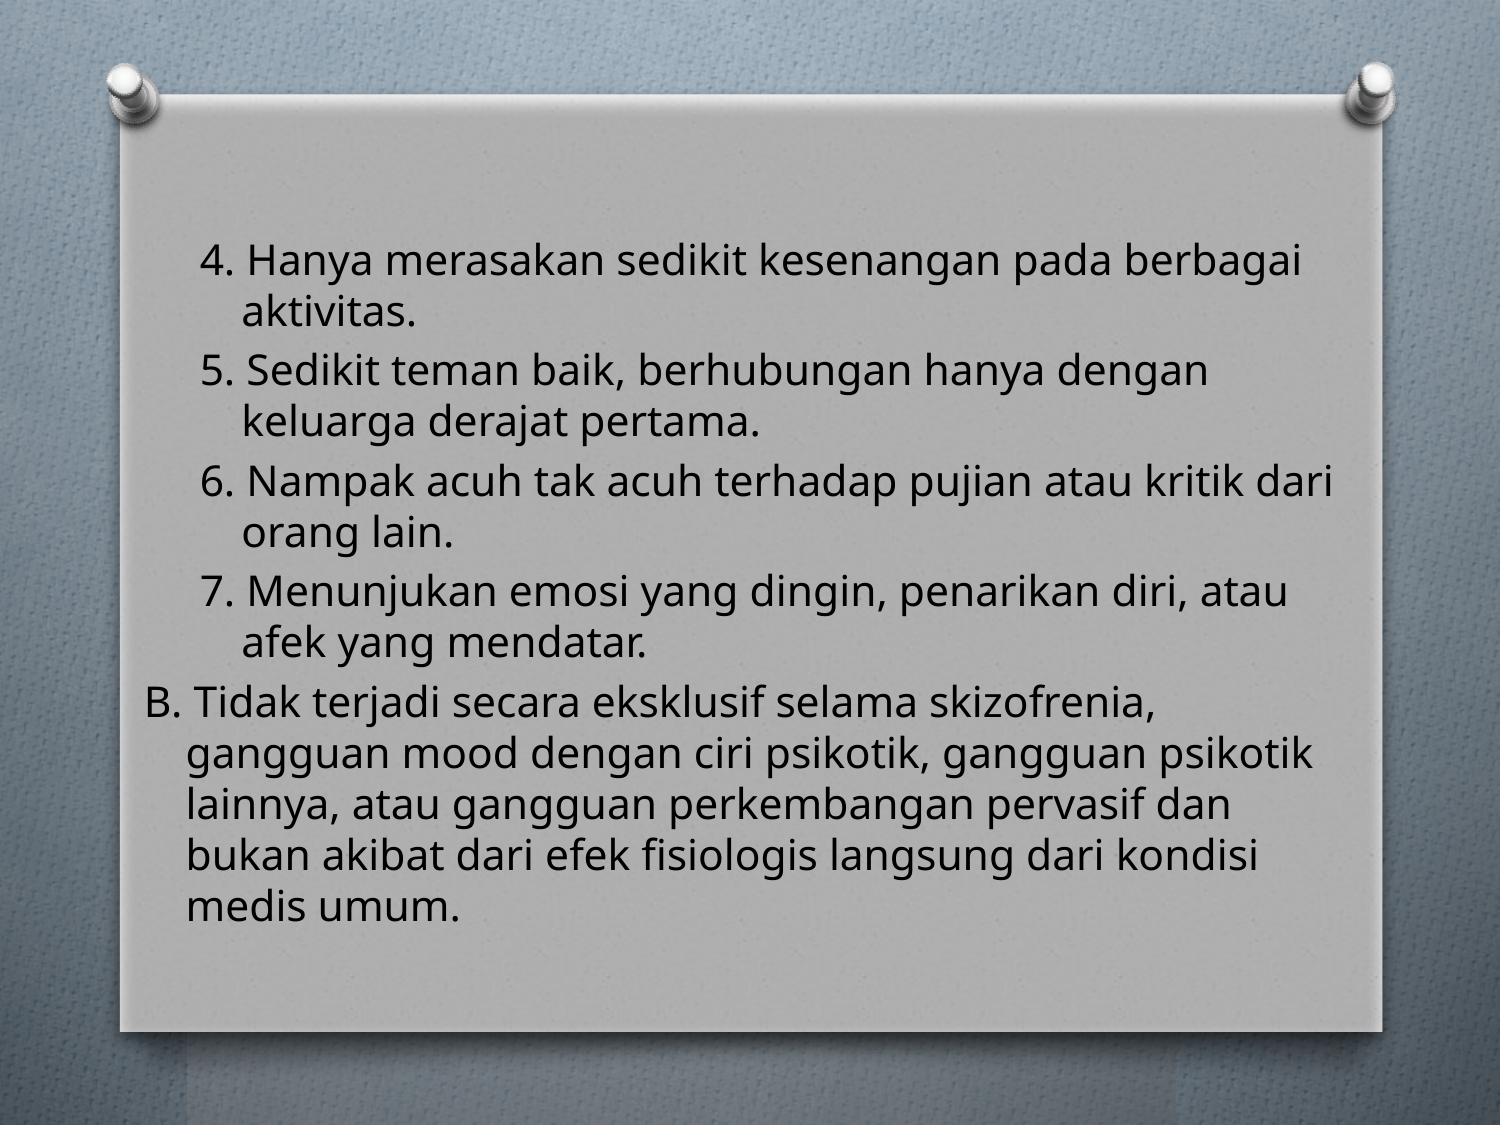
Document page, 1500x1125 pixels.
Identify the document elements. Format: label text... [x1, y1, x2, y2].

picture [75, 29, 198, 153]
list 4. Hanya merasakan sedikit kesenangan pada berbagai aktivitas. 5. Sedikit teman baik, berhubungan hanya dengan keluarga derajat pertama. 6. Nampak acuh tak acuh terhadap pujian atau kritik dari orang lain. 7. Menunjukan emosi yang dingin, penarikan diri, atau afek yang mendatar. B. Tidak terjadi secara eksklusif selama skizofrenia, gangguan mood dengan ciri psikotik, gangguan psikotik lainnya, atau gangguan perkembangan pervasif dan bukan akibat dari efek fisiologis langsung dari kondisi medis umum. [128, 224, 1375, 938]
picture [1317, 35, 1439, 156]
